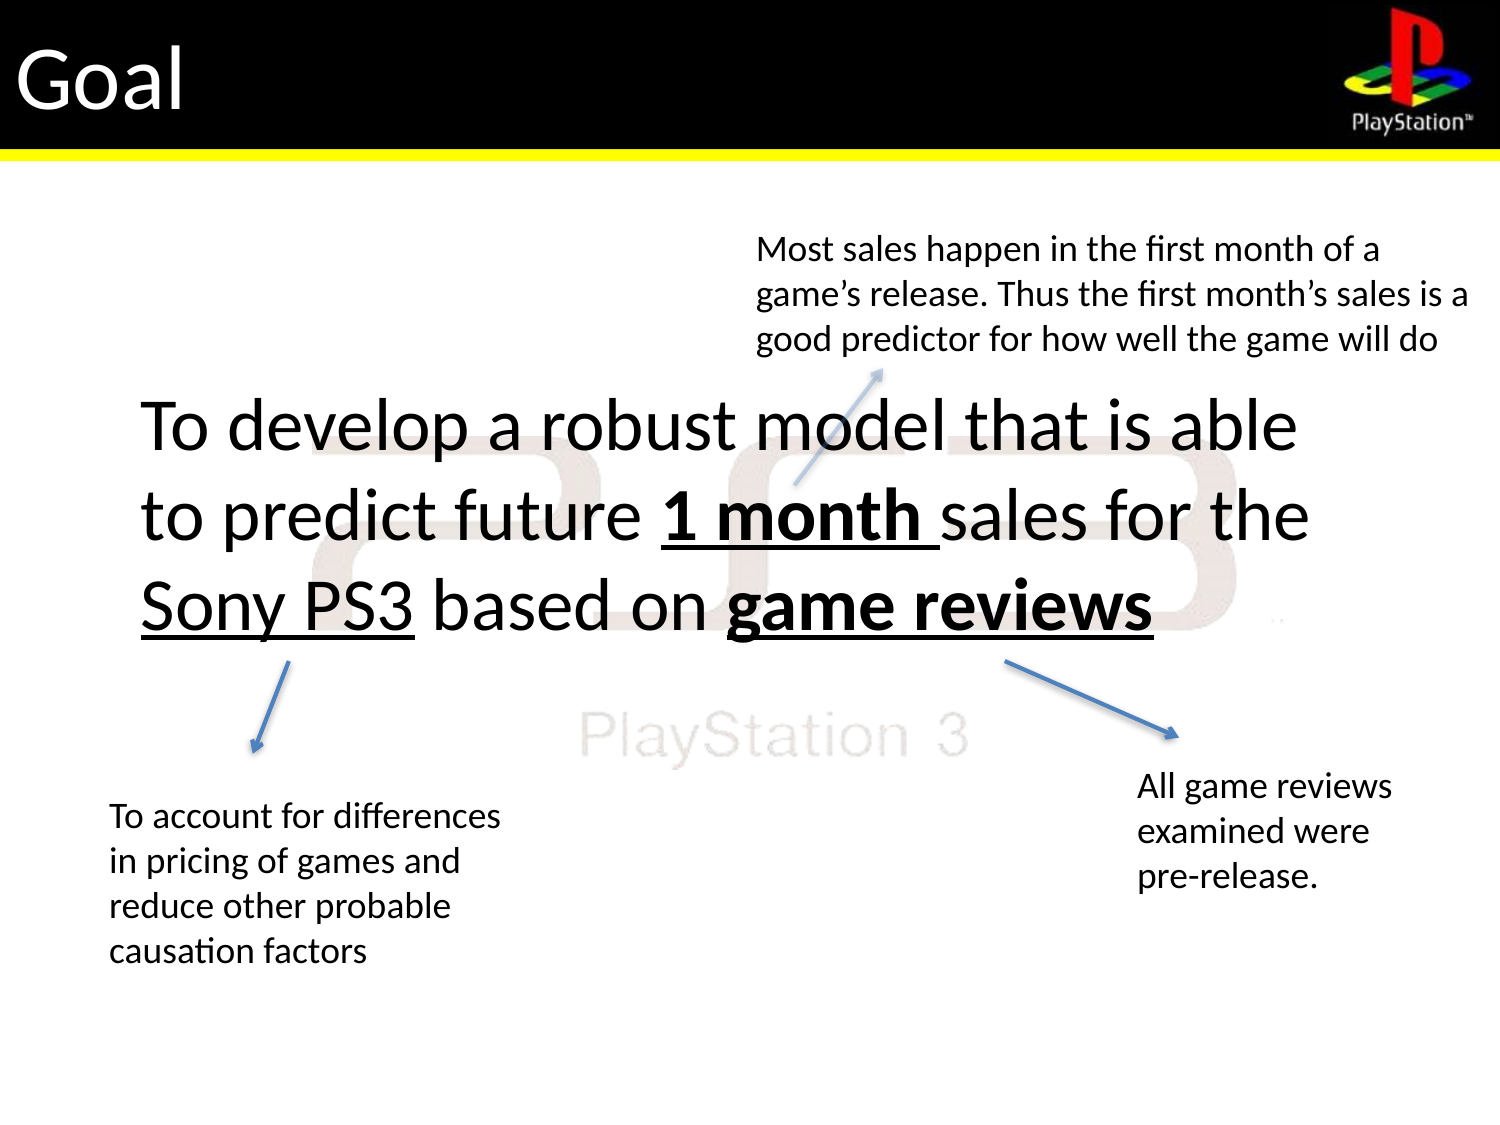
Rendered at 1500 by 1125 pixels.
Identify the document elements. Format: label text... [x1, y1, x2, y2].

text_box To develop a robust model that is able to predict future 1 month sales for the Sony PS3 based on game reviews [126, 367, 1369, 713]
title Goal [0, 0, 1329, 150]
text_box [1004, 660, 1180, 738]
text_box Most sales happen in the first month of a game’s release. Thus the first month’s sales is a good predictor for how well the game will do [741, 216, 1500, 367]
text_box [793, 367, 884, 486]
text_box To account for differences in pricing of games and reduce other probable causation factors [94, 783, 548, 978]
text_box All game reviews examined were pre-release. [1122, 753, 1431, 904]
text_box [252, 660, 290, 754]
picture [1329, 5, 1495, 145]
